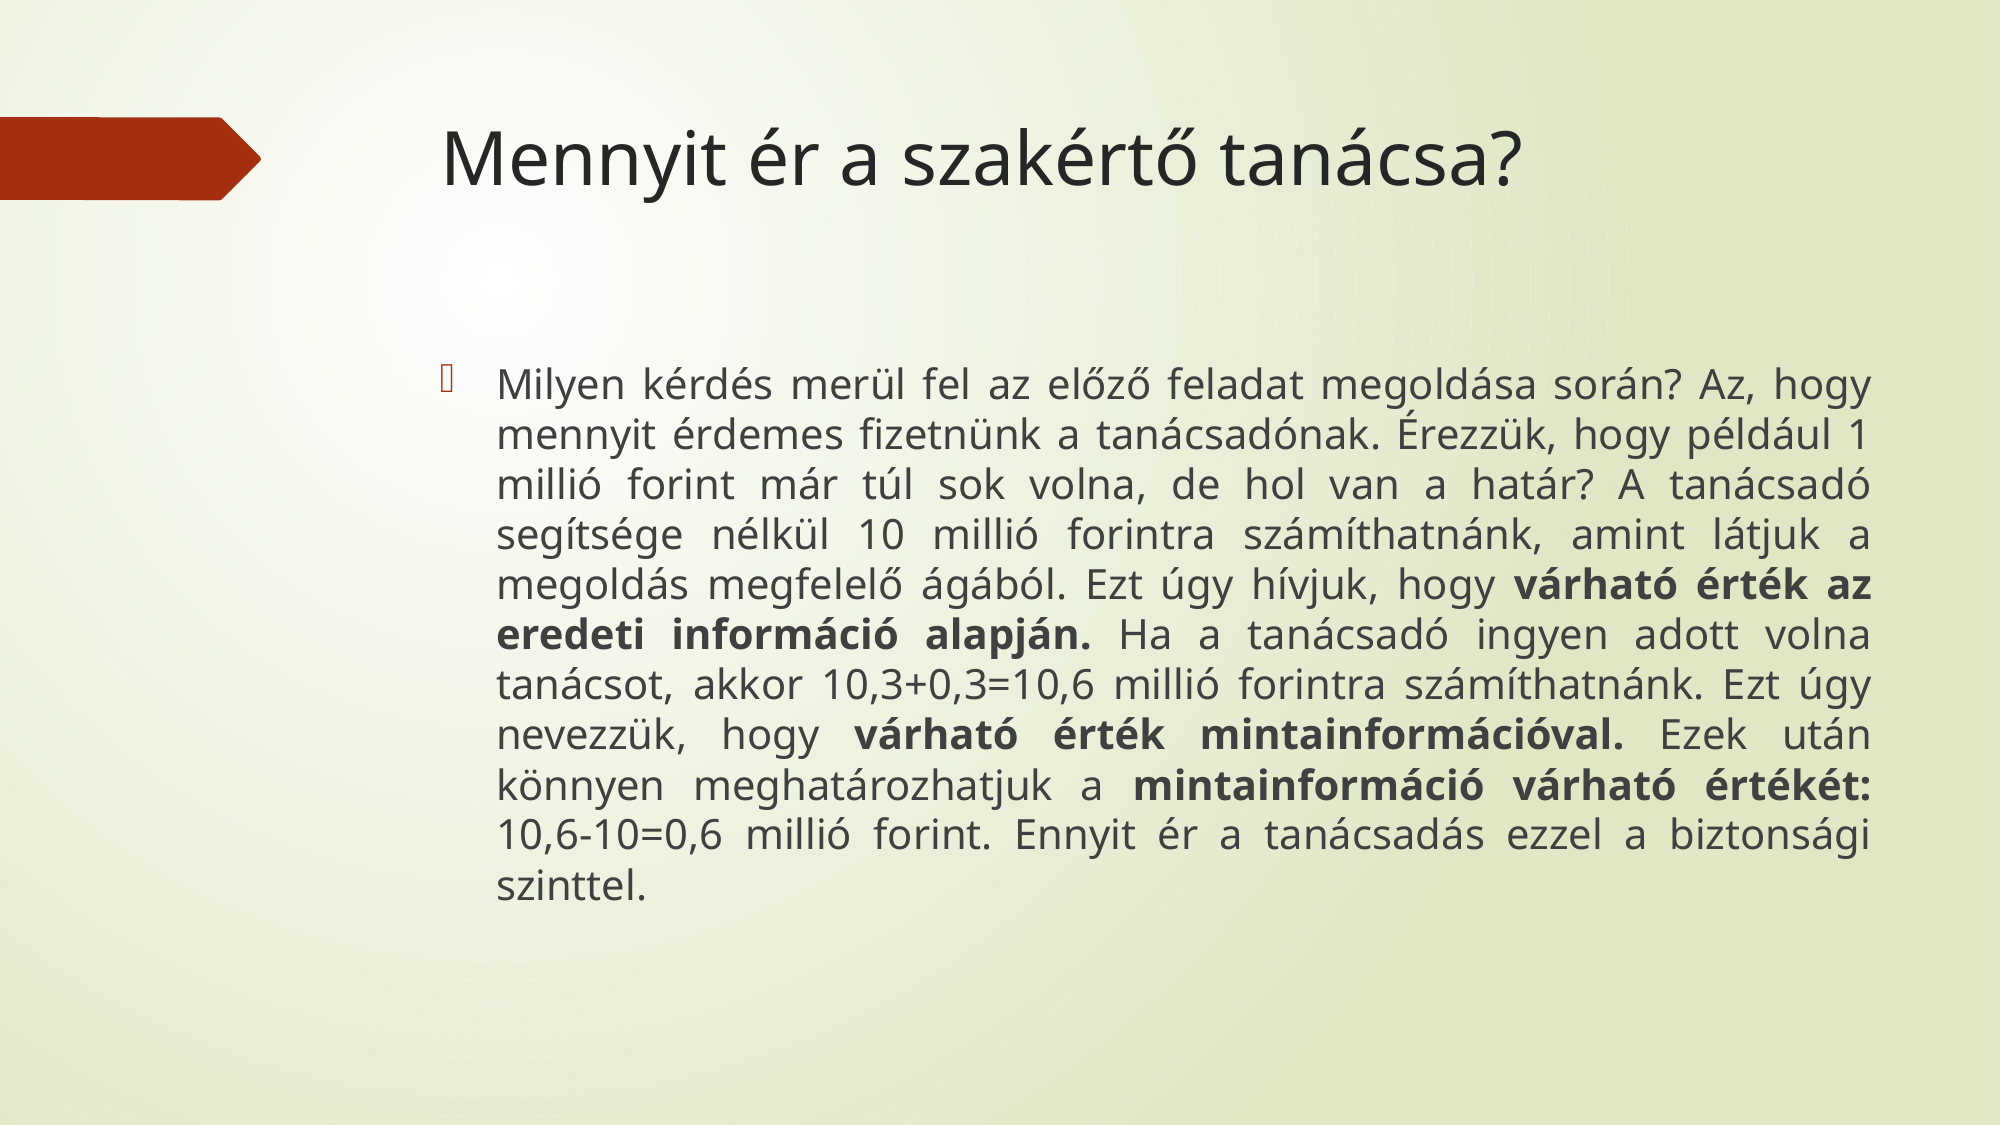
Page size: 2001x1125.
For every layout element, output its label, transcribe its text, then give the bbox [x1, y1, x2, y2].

list Milyen kérdés merül fel az előző feladat megoldása során? Az, hogy mennyit érdemes fizetnünk a tanácsadónak. Érezzük, hogy például 1 millió forint már túl sok volna, de hol van a határ? A tanácsadó segítsége nélkül 10 millió forintra számíthatnánk, amint látjuk a megoldás megfelelő ágából. Ezt úgy hívjuk, hogy várható érték az eredeti információ alapján. Ha a tanácsadó ingyen adott volna tanácsot, akkor 10,3+0,3=10,6 millió forintra számíthatnánk. Ezt úgy nevezzük, hogy várható érték mintainformációval. Ezek után könnyen meghatározhatjuk a mintainformáció várható értékét: 10,6-10=0,6 millió forint. Ennyit ér a tanácsadás ezzel a biztonsági szinttel. [424, 350, 1888, 970]
title Mennyit ér a szakértő tanácsa? [425, 102, 1888, 313]
